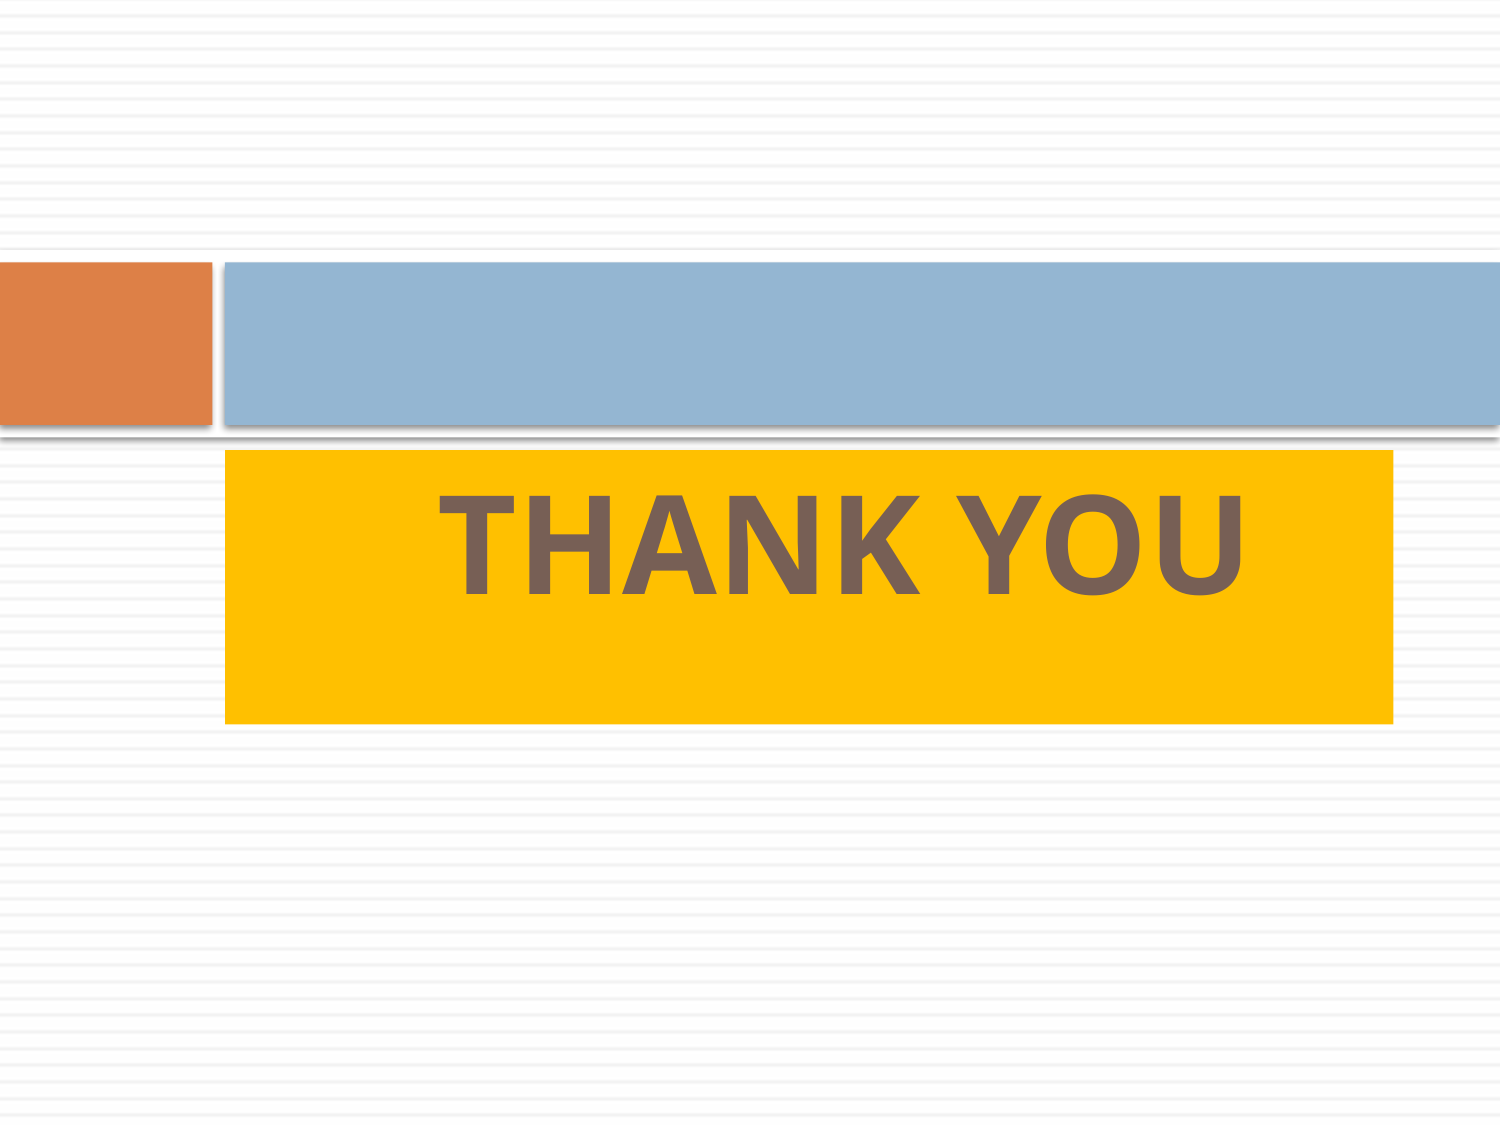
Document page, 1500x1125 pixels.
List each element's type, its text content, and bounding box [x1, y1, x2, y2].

list THANK YOU [225, 450, 1394, 725]
